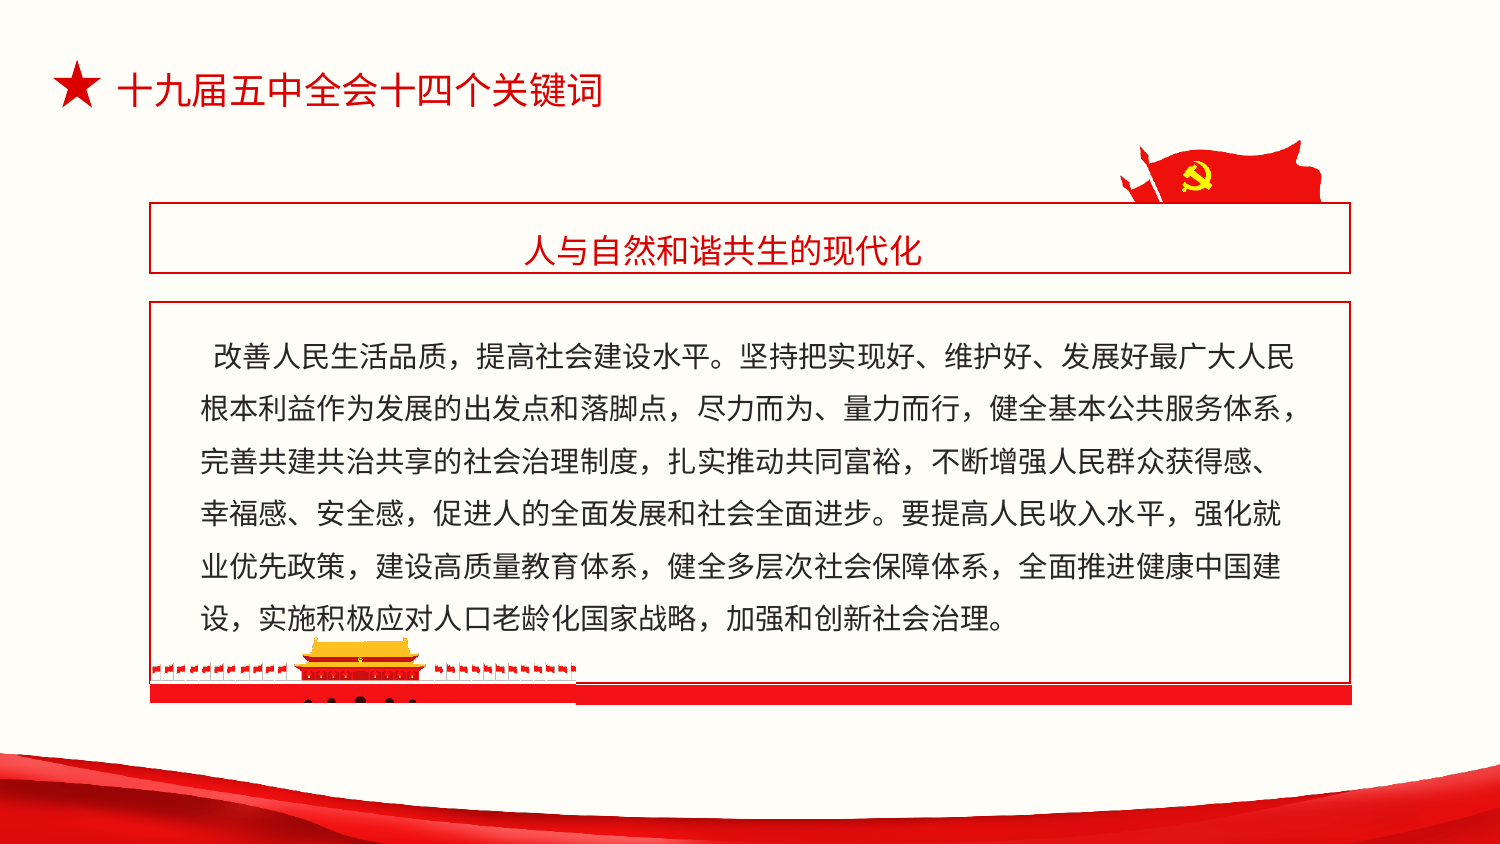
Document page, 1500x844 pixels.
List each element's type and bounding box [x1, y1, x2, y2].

text_box [149, 301, 1352, 705]
text_box [149, 134, 1350, 274]
picture [0, 746, 1500, 844]
